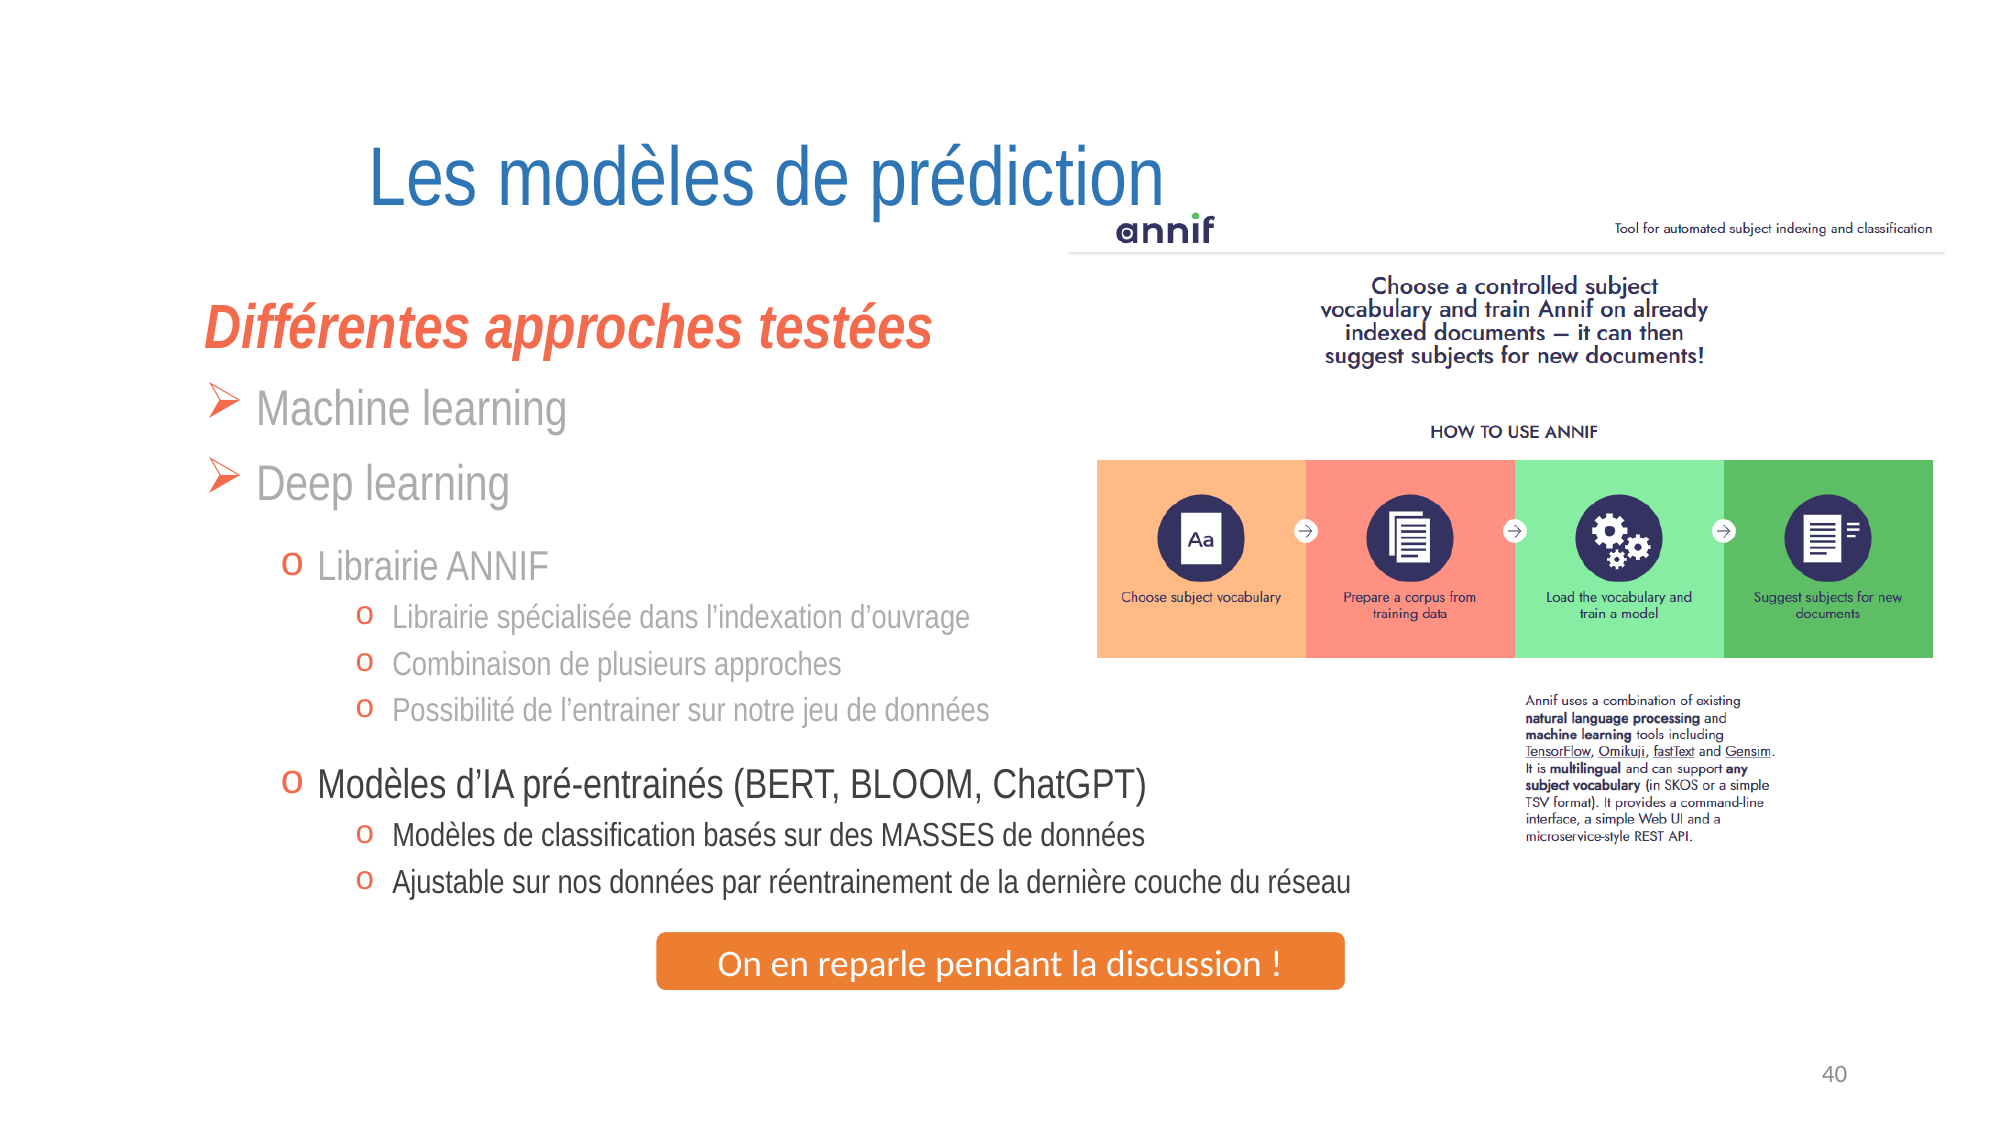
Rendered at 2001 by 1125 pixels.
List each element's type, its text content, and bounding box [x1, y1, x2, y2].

text_box Différentes approches testées Machine learning Deep learning Librairie ANNIF Librairie spécialisée dans l’indexation d’ouvrage Combinaison de plusieurs approches Possibilité de l’entrainer sur notre jeu de données Modèles d’IA pré-entrainés (BERT, BLOOM, ChatGPT) Modèles de classification basés sur des MASSES de données Ajustable sur nos données par réentrainement de la dernière couche du réseau [189, 286, 1846, 1097]
text_box Les modèles de prédiction [353, 99, 1647, 257]
slide_number 40 [1412, 1042, 1863, 1103]
picture [1068, 208, 1945, 856]
text_box On en reparle pendant la discussion ! [654, 930, 1347, 993]
